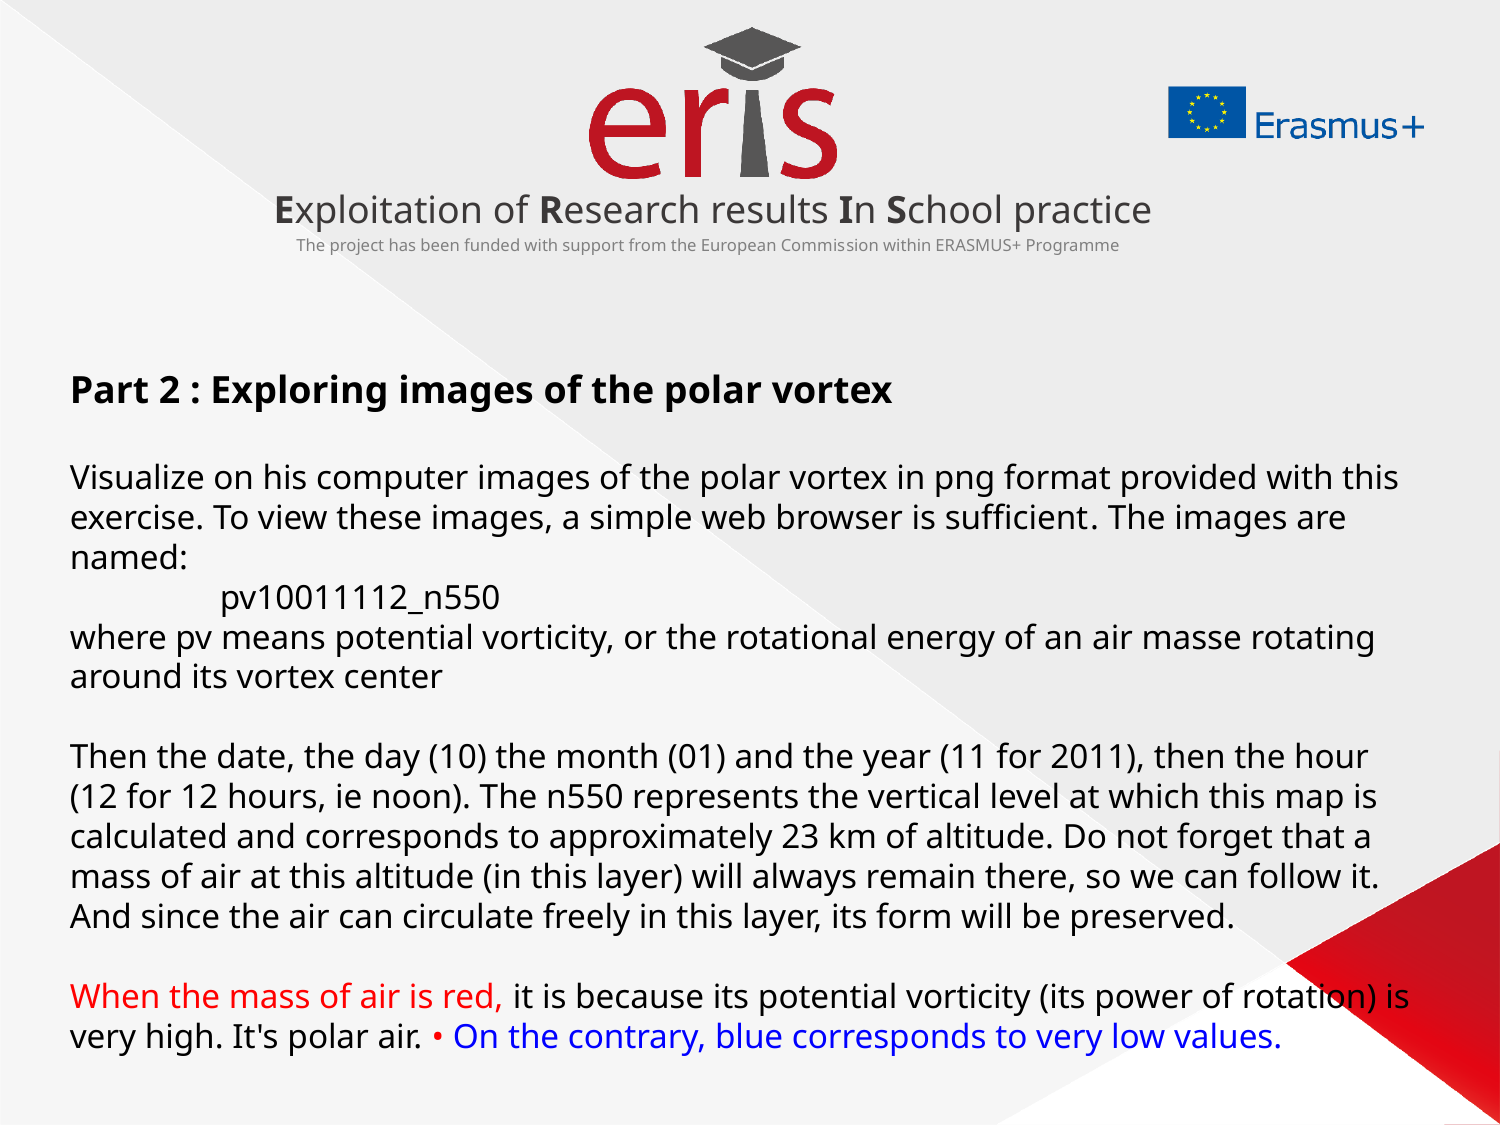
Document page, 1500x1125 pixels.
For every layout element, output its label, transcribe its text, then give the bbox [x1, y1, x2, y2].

title Part 2 : Exploring images of the polar vortex Visualize on his computer images of the polar vortex in png format provided with this exercise. To view these images, a simple web browser is sufficient. The images are named: pv10011112_n550 where pv means potential vorticity, or the rotational energy of an air masse rotating around its vortex center Then the date, the day (10) the month (01) and the year (11 for 2011), then the hour (12 for 12 hours, ie noon). The n550 represents the vertical level at which this map is calculated and corresponds to approximately 23 km of altitude. Do not forget that a mass of air at this altitude (in this layer) will always remain there, so we can follow it. And since the air can circulate freely in this layer, its form will be preserved. When the mass of air is red, it is because its potential vorticity (its power of rotation) is very high. It's polar air. • On the contrary, blue corresponds to very low values. [54, 273, 1438, 1063]
picture [0, 0, 1500, 1125]
